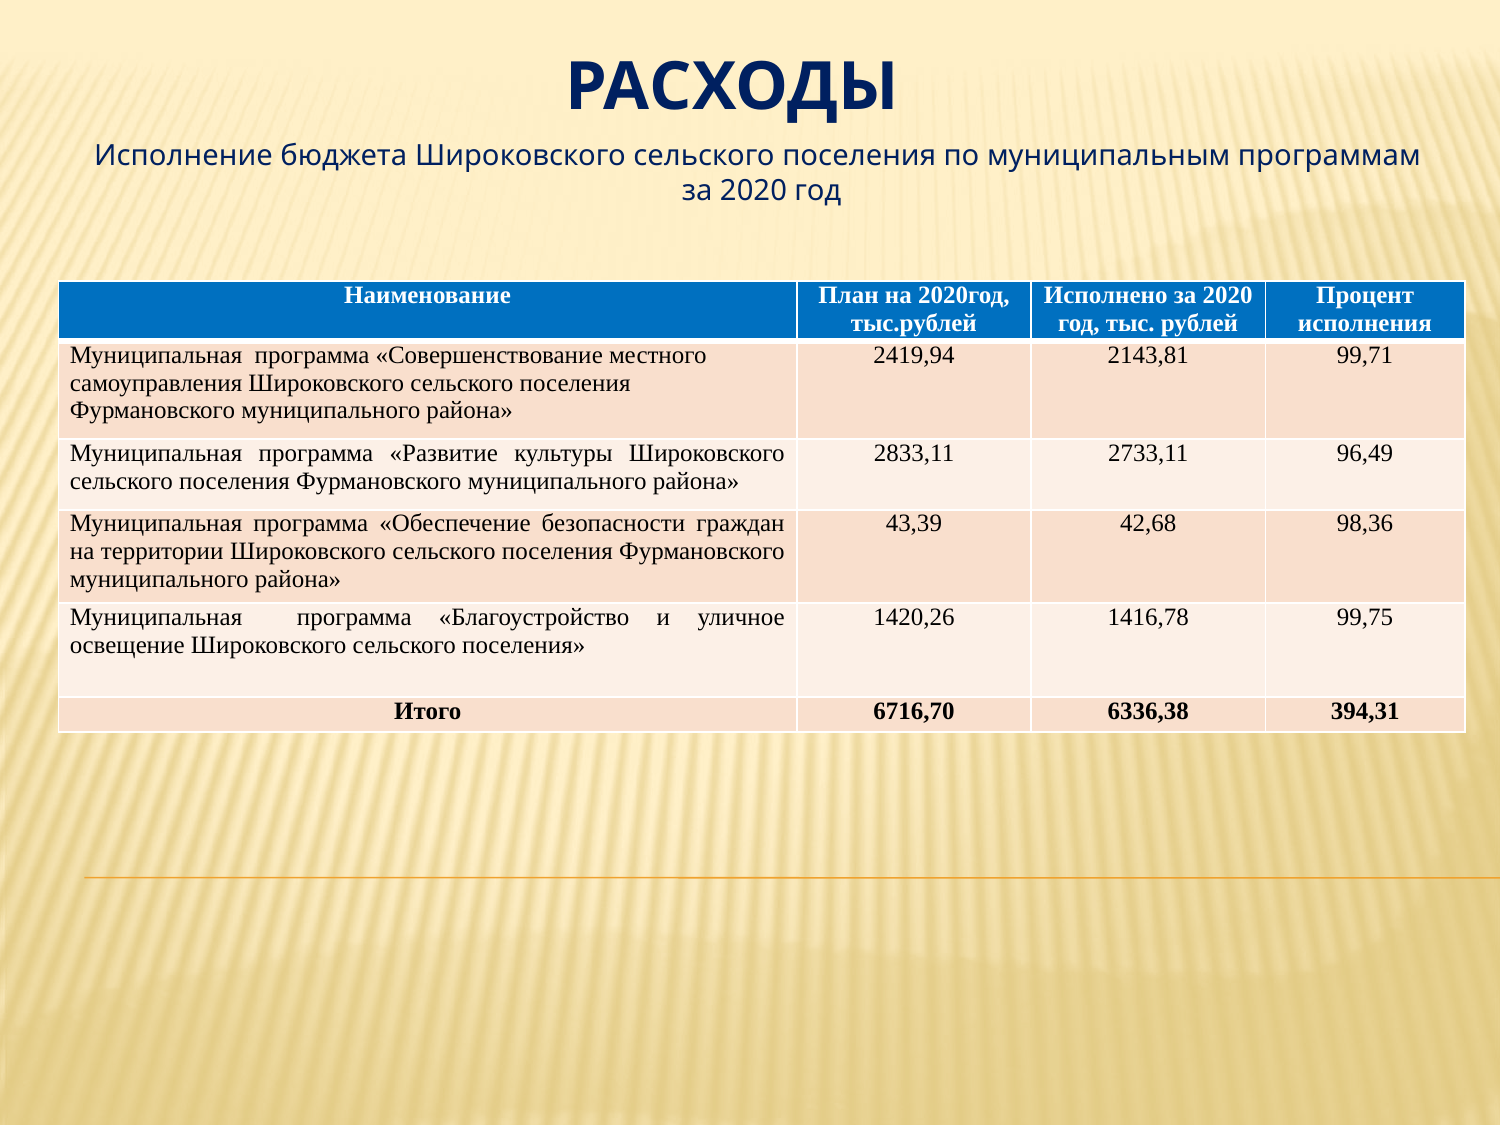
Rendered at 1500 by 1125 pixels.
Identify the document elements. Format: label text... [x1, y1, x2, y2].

table_cell 2733,11 [1032, 440, 1265, 509]
text_box Исполнение бюджета Широковского сельского поселения по муниципальным программам за 2020 год [70, 128, 1454, 214]
table_cell 96,49 [1266, 440, 1464, 509]
table_cell 6716,70 [798, 698, 1030, 731]
table_cell Муниципальная программа «Совершенствование местного самоуправления Широковского сельского поселения Фурмановского муниципального района» [59, 344, 796, 438]
table_cell 1420,26 [798, 604, 1030, 696]
table_cell Муниципальная программа «Обеспечение безопасности граждан на территории Широковского сельского поселения Фурмановского муниципального района» [59, 511, 796, 602]
table_cell 42,68 [1032, 511, 1265, 602]
table_header Процент исполнения [1266, 282, 1464, 338]
table_cell Муниципальная программа «Благоустройство и уличное освещение Широковского сельского поселения» [59, 604, 796, 696]
table_cell 6336,38 [1032, 698, 1265, 731]
table_cell 394,31 [1266, 698, 1464, 731]
table_cell 98,36 [1266, 511, 1464, 602]
table_cell 99,75 [1266, 604, 1464, 696]
table_cell 2419,94 [798, 344, 1030, 438]
table_cell 1416,78 [1032, 604, 1265, 696]
table_cell 99,71 [1266, 344, 1464, 438]
text_box РАСХОДЫ [152, 35, 1313, 128]
table_header Исполнено за 2020 год, тыс. рублей [1032, 282, 1265, 338]
table_cell Муниципальная программа «Развитие культуры Широковского сельского поселения Фурмановского муниципального района» [59, 440, 796, 509]
table_header Наименование [59, 282, 796, 338]
table_cell 2833,11 [798, 440, 1030, 509]
table_cell 43,39 [798, 511, 1030, 602]
table_cell 2143,81 [1032, 344, 1265, 438]
table_cell Итого [59, 698, 796, 731]
table_header План на 2020год, тыс.рублей [798, 282, 1030, 338]
